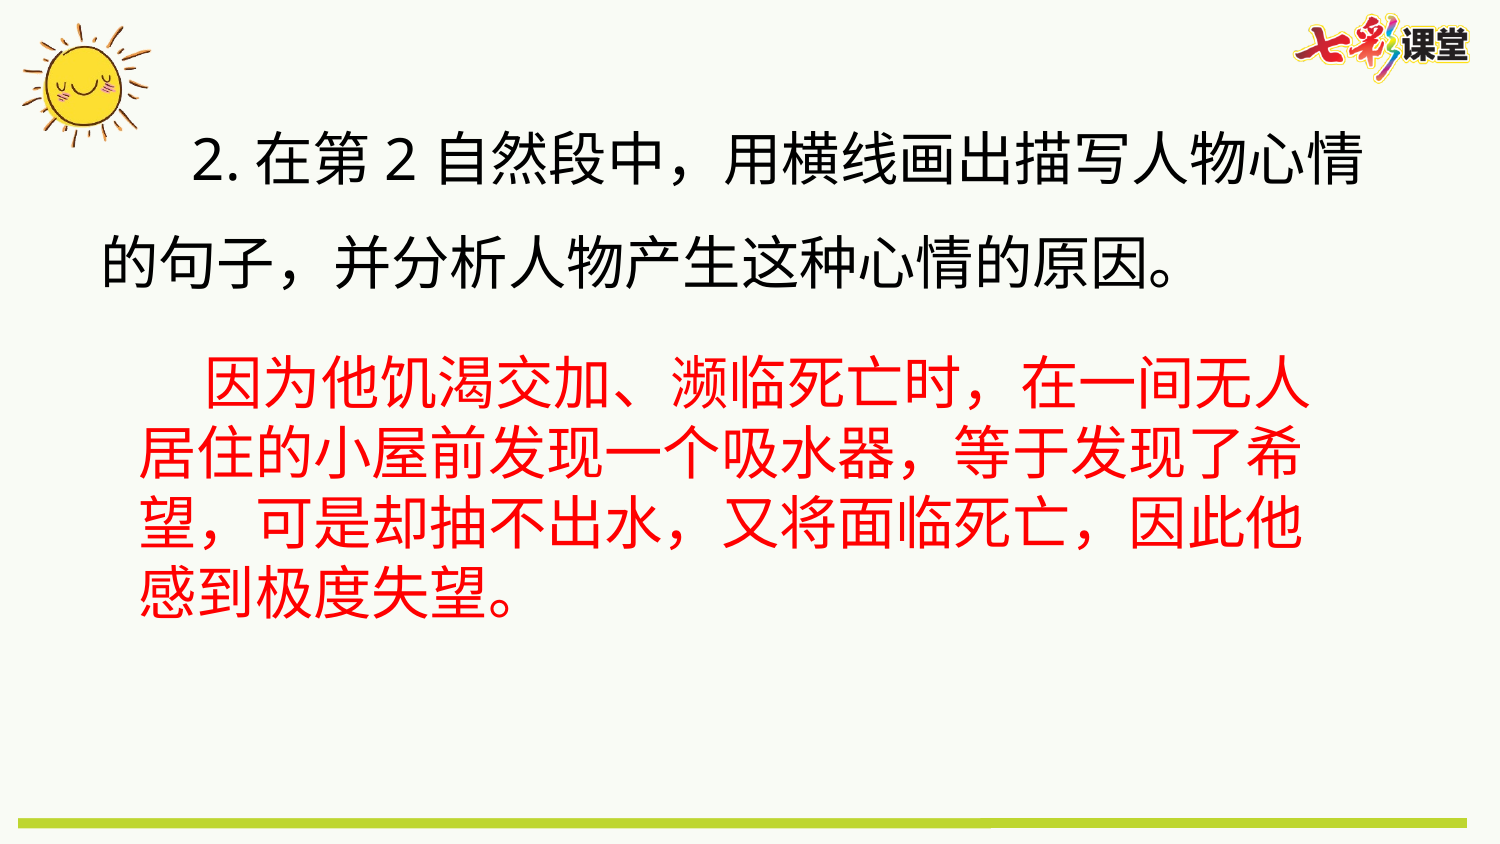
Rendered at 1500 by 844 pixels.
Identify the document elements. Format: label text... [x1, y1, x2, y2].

text_box 2.在第2自然段中，用横线画出描写人物心情的句子，并分析人物产生这种心情的原因。 [85, 79, 1399, 304]
picture [0, 0, 173, 172]
picture [1291, 9, 1472, 87]
text_box 因为他饥渴交加、濒临死亡时，在一间无人居住的小屋前发现一个吸水器，等于发现了希望，可是却抽不出水，又将面临死亡，因此他感到极度失望。 [123, 339, 1360, 634]
picture [18, 771, 1467, 844]
